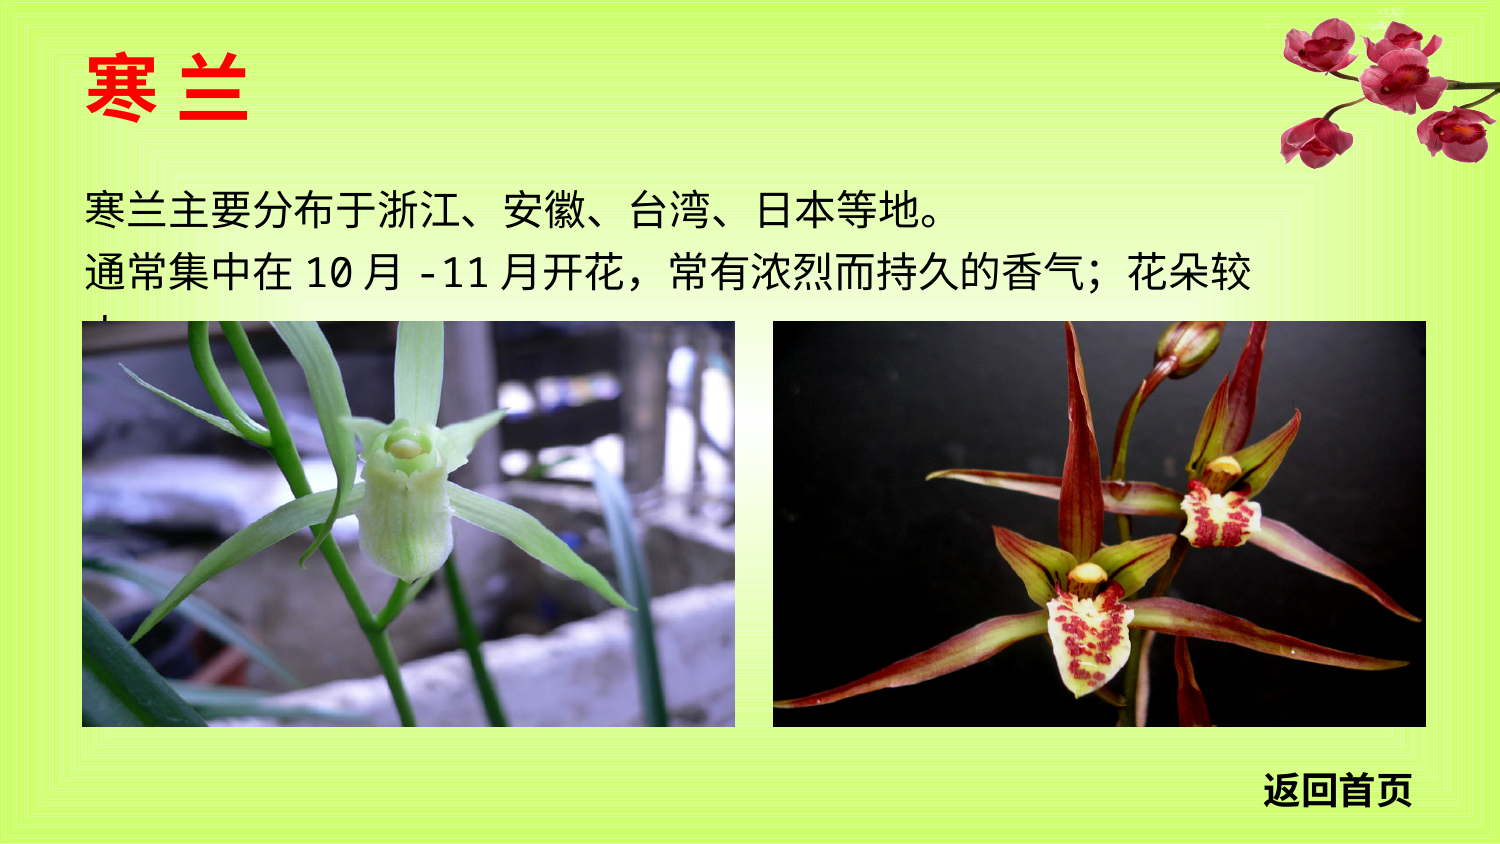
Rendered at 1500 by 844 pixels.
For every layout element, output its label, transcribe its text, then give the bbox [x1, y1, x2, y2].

picture [1266, 0, 1500, 206]
text_box 寒兰主要分布于浙江、安徽、台湾、日本等地。 通常集中在10月-11月开花，常有浓烈而持久的香气；花朵较大。 [70, 163, 1287, 367]
text_box 寒 兰 [70, 34, 268, 140]
picture [81, 321, 735, 727]
text_box 返回首页 [1248, 759, 1429, 820]
picture [773, 321, 1427, 727]
